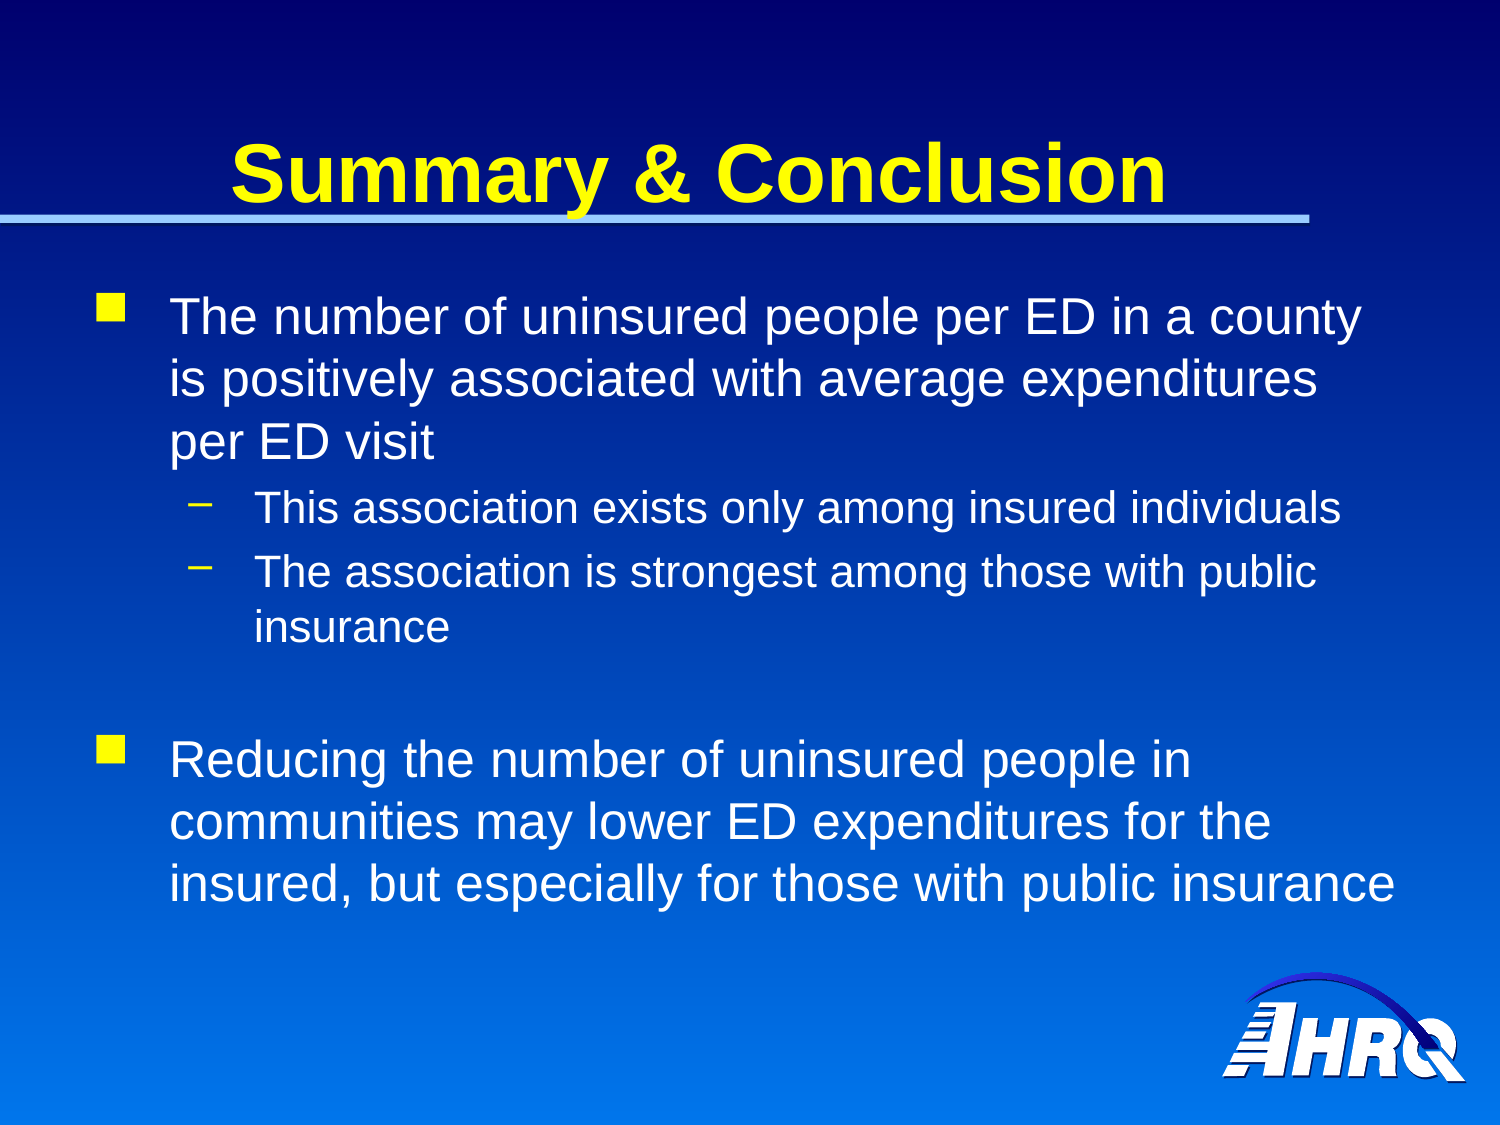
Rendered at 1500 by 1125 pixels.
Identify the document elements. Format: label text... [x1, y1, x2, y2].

title Summary & Conclusion [66, 46, 1334, 229]
list The number of uninsured people per ED in a county is positively associated with average expenditures per ED visit This association exists only among insured individuals The association is strongest among those with public insurance Reducing the number of uninsured people in communities may lower ED expenditures for the insured, but especially for those with public insurance [77, 274, 1423, 951]
